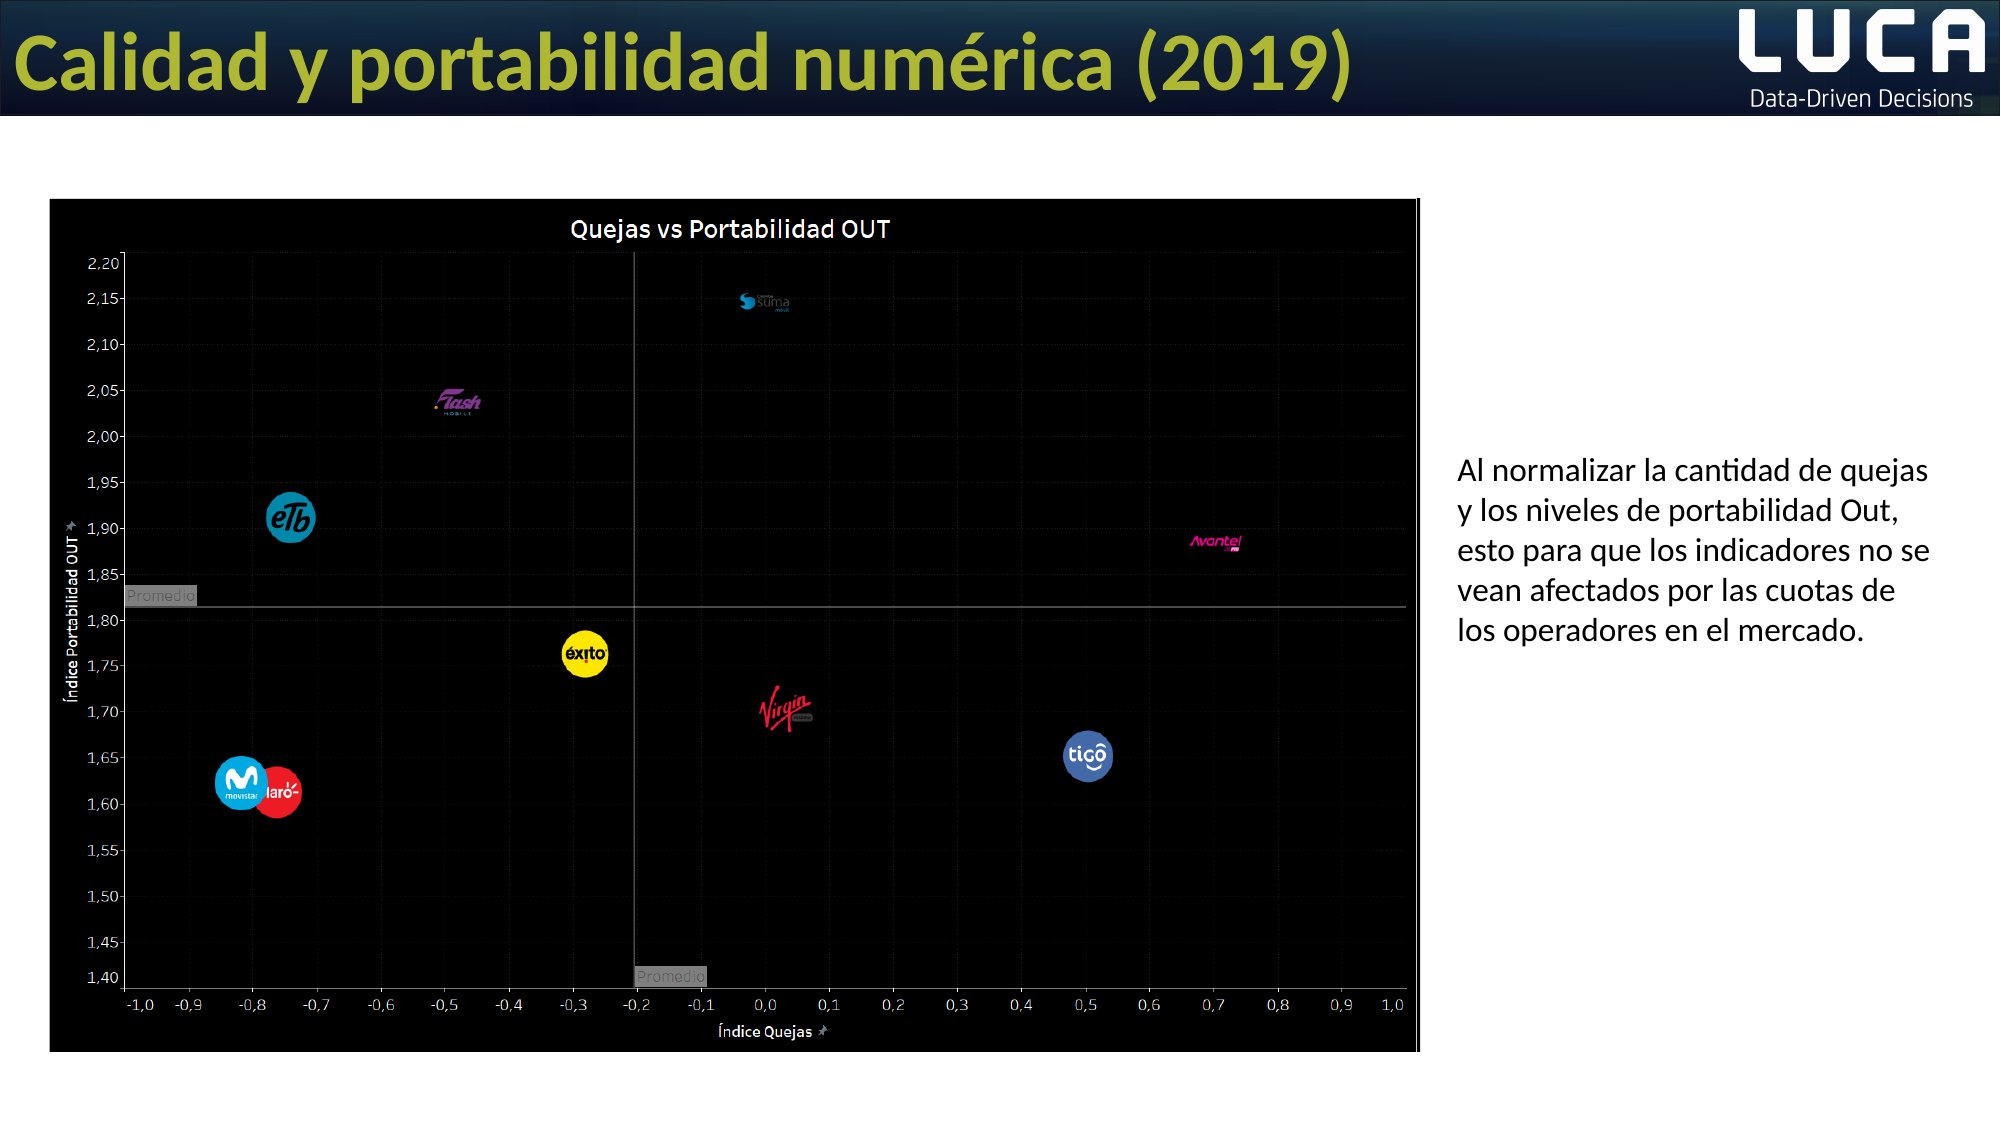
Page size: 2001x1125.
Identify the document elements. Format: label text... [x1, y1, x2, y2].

picture [0, 0, 2000, 117]
text_box Al normalizar la cantidad de quejas y los niveles de portabilidad Out, esto para que los indicadores no se vean afectados por las cuotas de los operadores en el mercado. [1442, 440, 1951, 656]
picture [49, 198, 1421, 1052]
